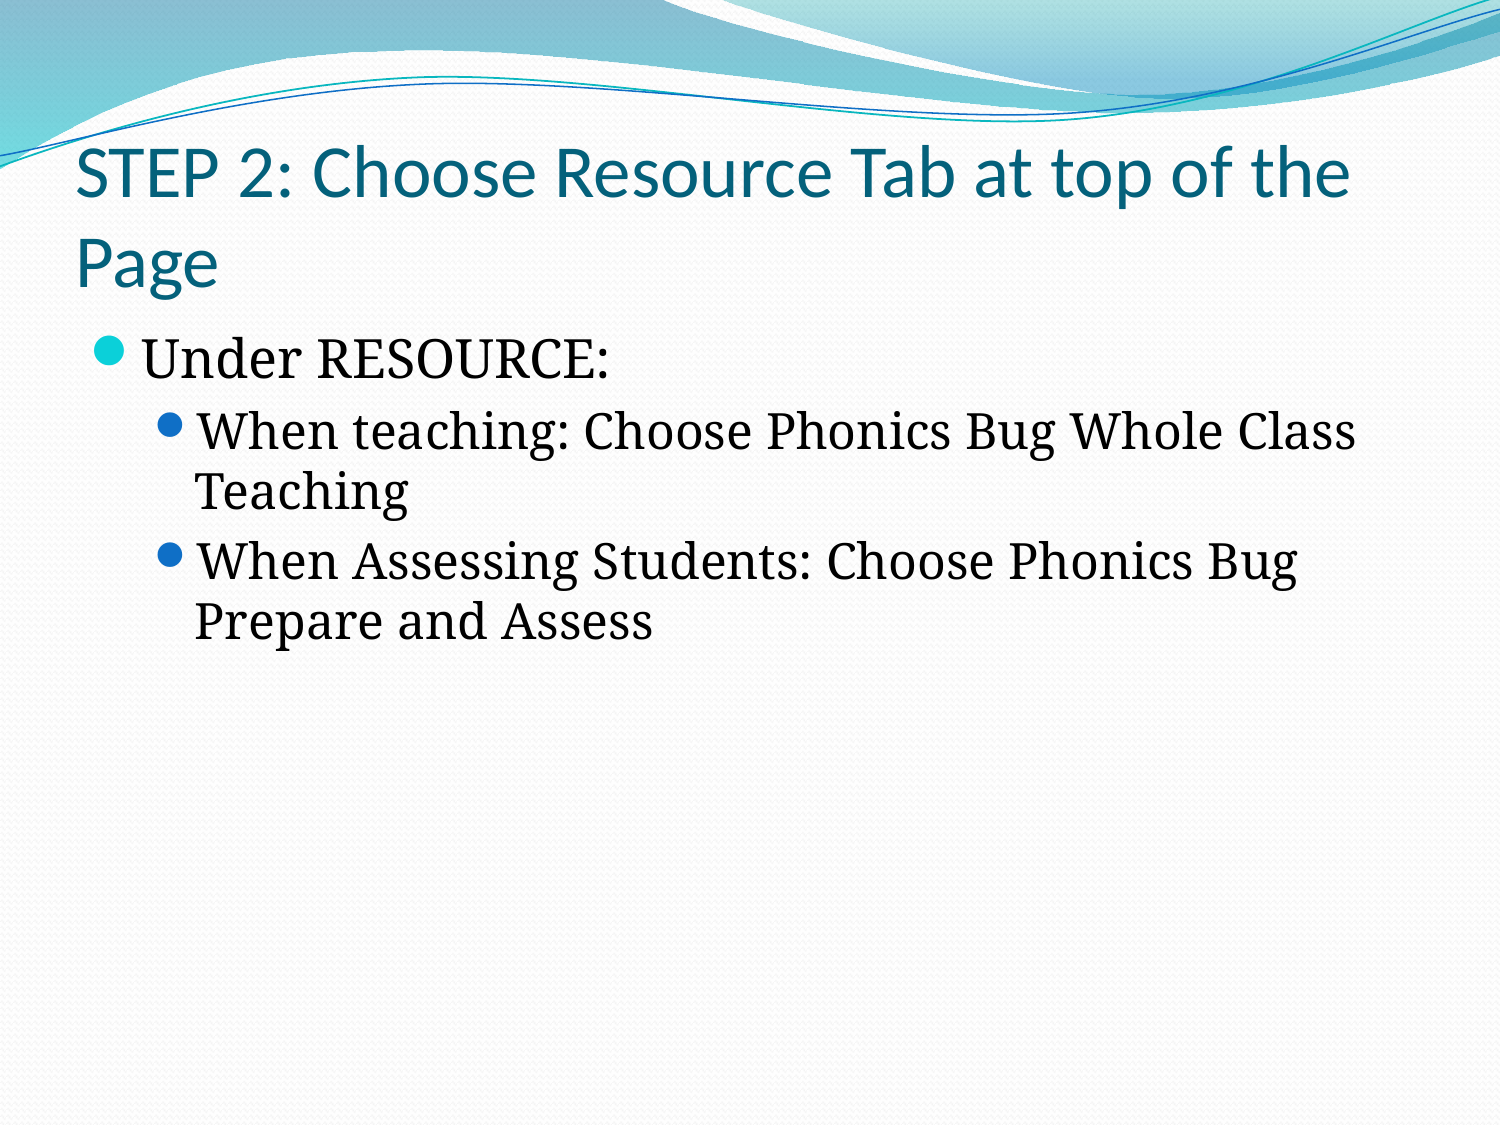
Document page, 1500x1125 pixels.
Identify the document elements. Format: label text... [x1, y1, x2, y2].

title STEP 2: Choose Resource Tab at top of the Page [75, 115, 1425, 303]
list Under RESOURCE: When teaching: Choose Phonics Bug Whole Class Teaching When Assessing Students: Choose Phonics Bug Prepare and Assess [75, 317, 1425, 1038]
